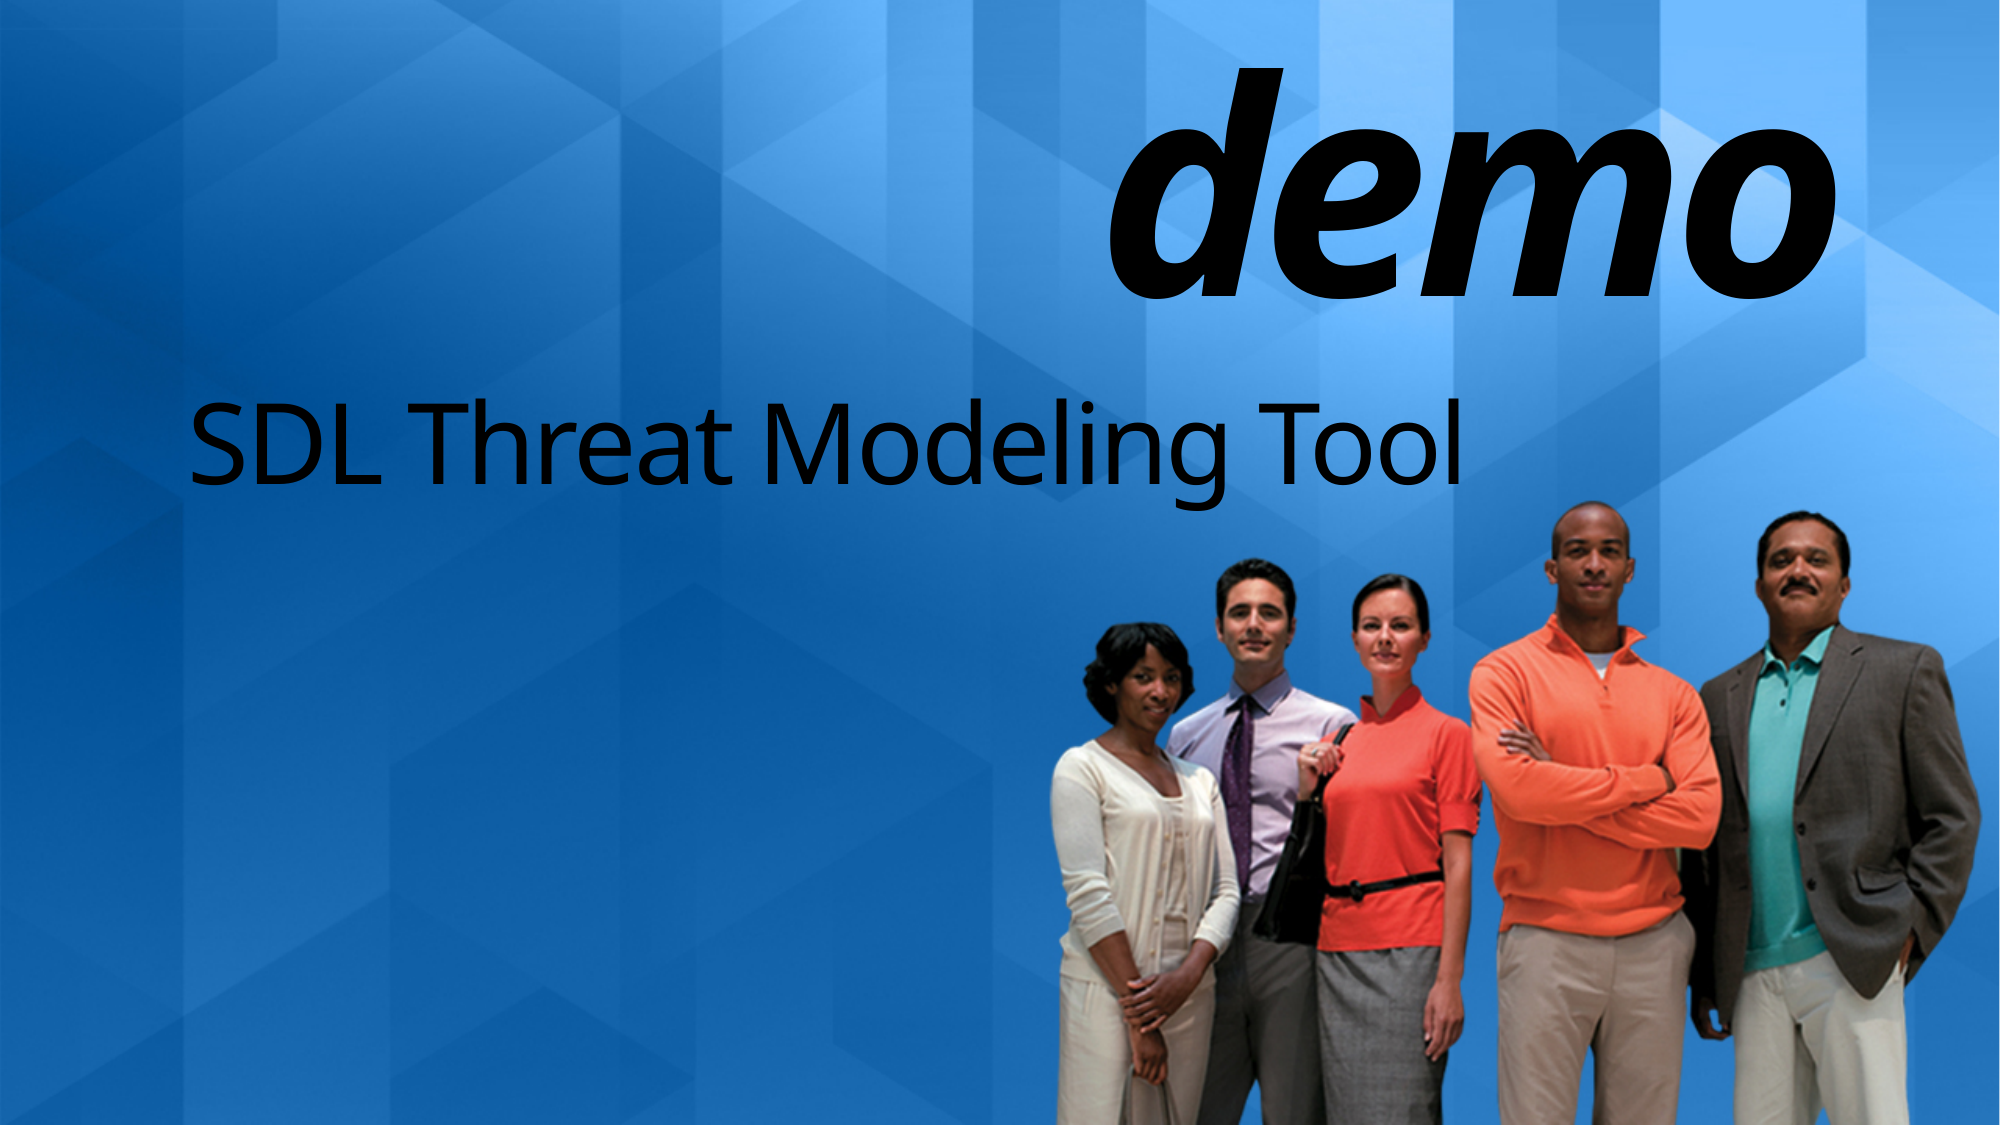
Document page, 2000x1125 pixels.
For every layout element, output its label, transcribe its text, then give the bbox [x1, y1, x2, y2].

picture [0, 0, 2000, 1125]
list demo [85, 37, 1914, 264]
title SDL Threat Modeling Tool [187, 386, 1717, 637]
